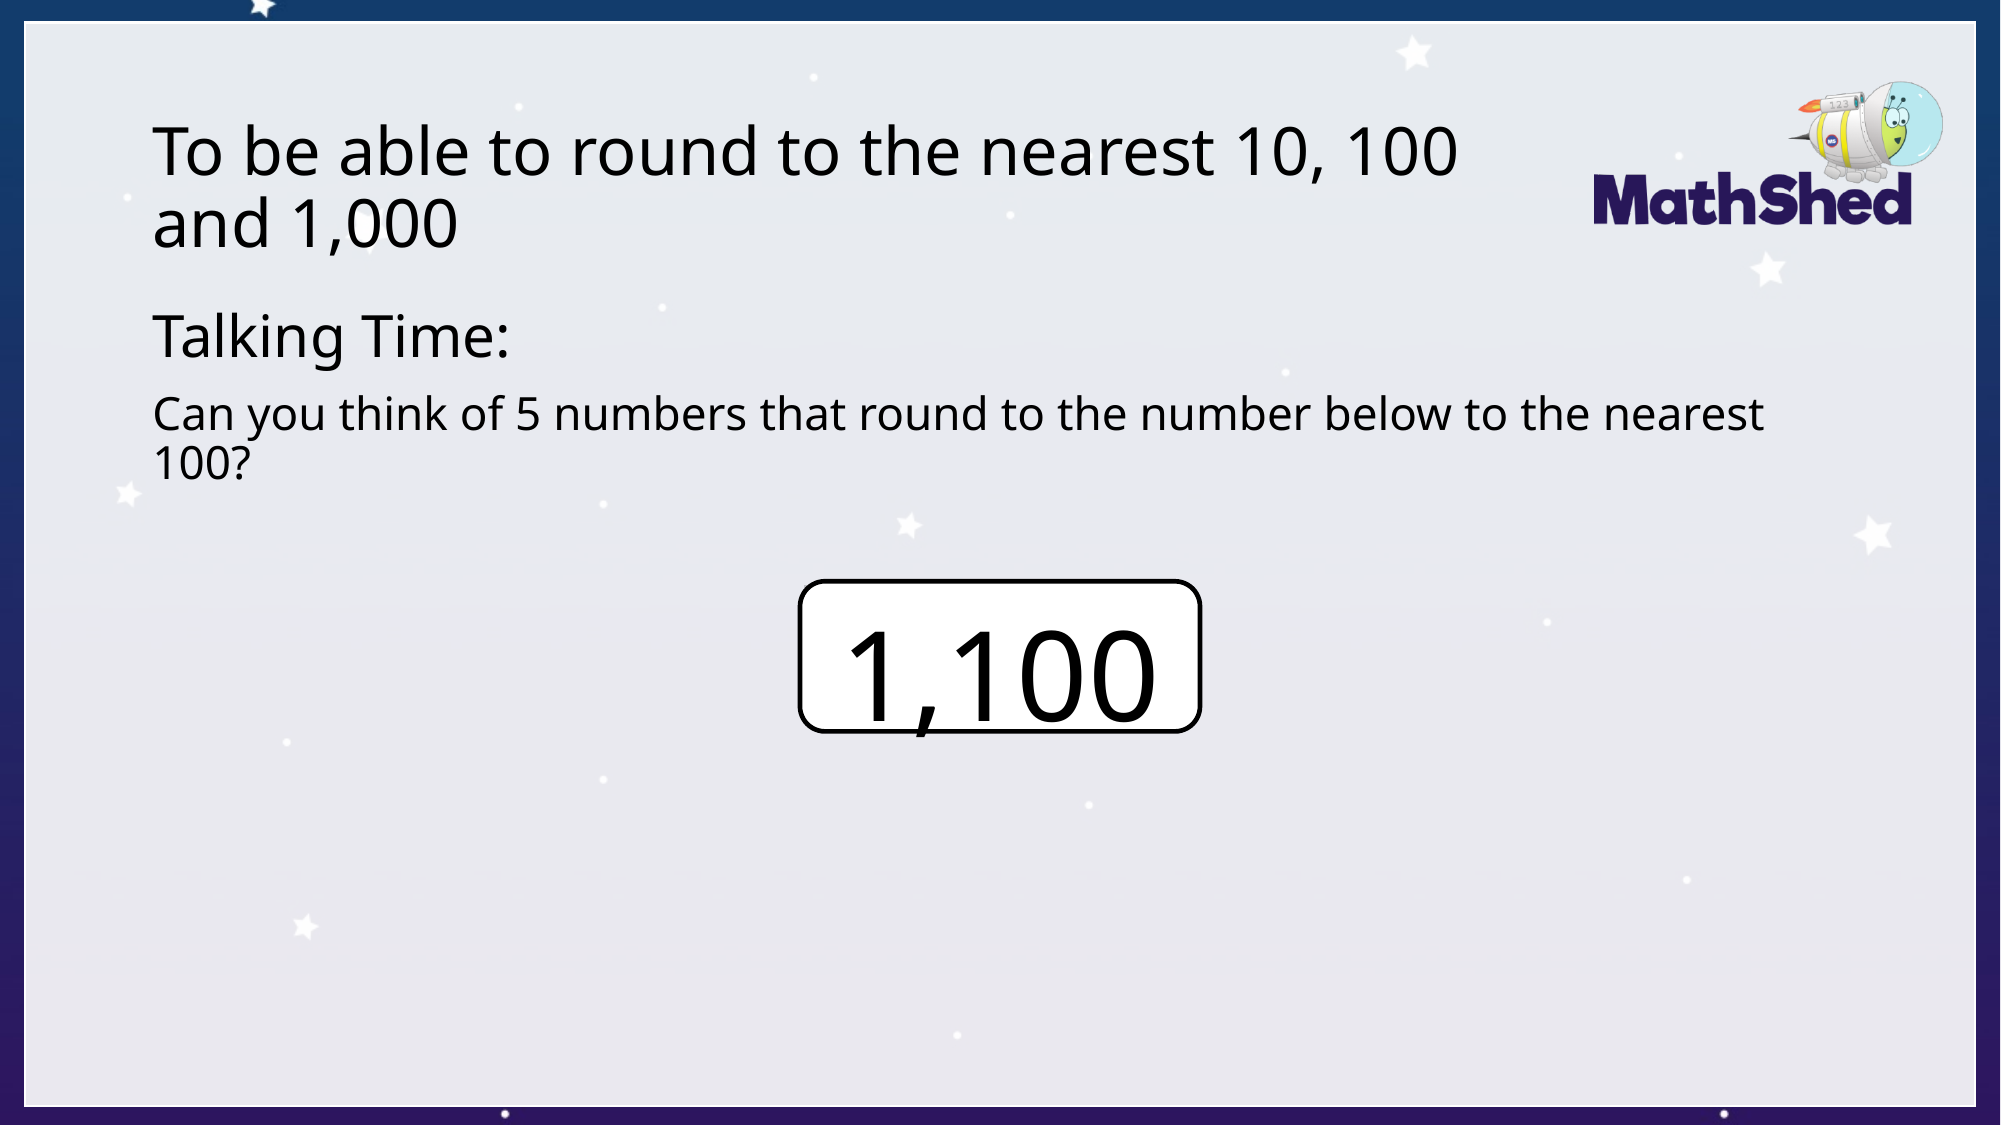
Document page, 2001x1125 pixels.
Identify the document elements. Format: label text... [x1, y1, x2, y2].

title To be able to round to the nearest 10, 100 and 1,000 [137, 81, 1578, 299]
picture [0, 0, 2001, 1125]
text_box 1,100 [798, 580, 1202, 733]
list Talking Time: Can you think of 5 numbers that round to the number below to the nearest 100? [137, 299, 1863, 1014]
